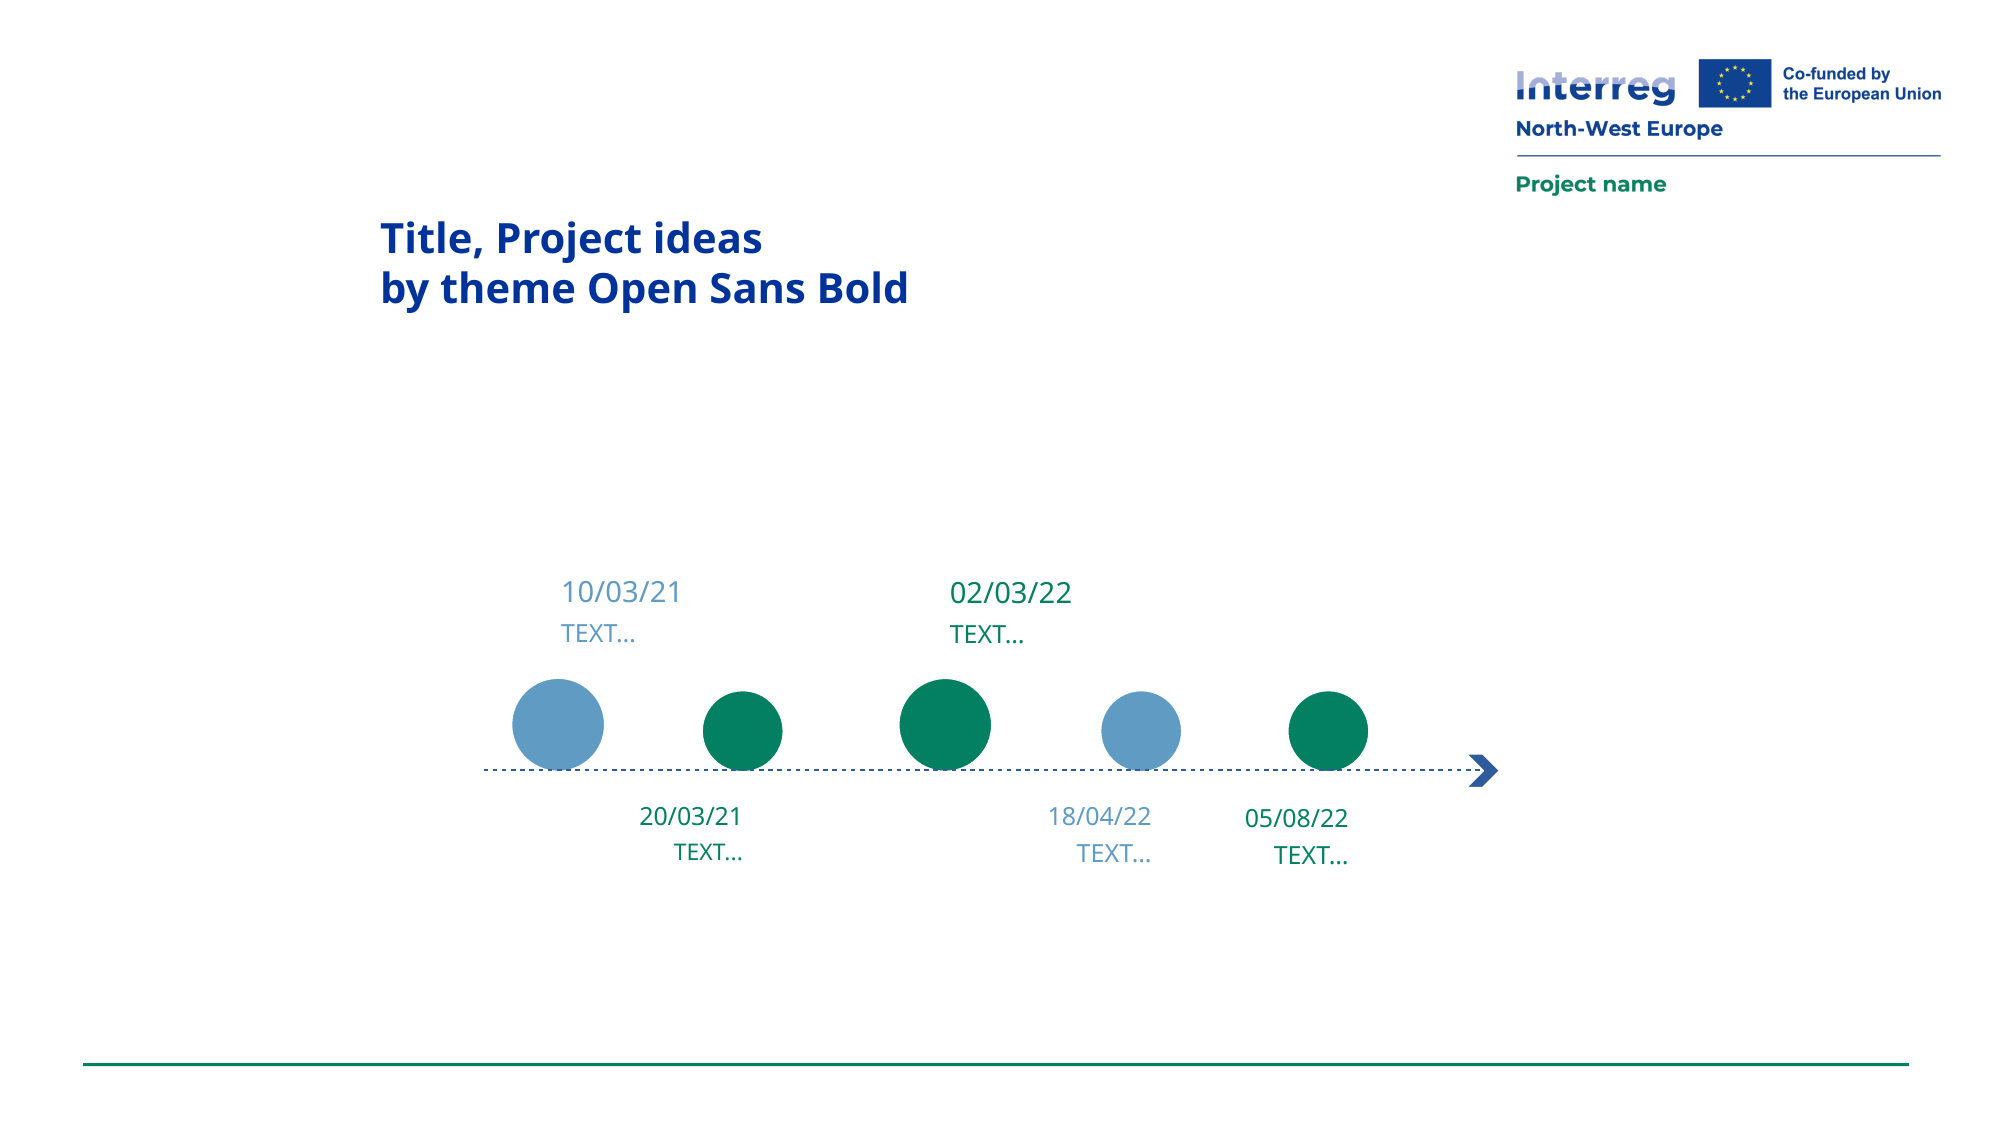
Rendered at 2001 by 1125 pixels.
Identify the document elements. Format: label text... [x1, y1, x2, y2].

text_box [511, 487, 1500, 978]
text_box Title, Project ideas by theme Open Sans Bold [365, 204, 1109, 352]
picture [1458, 0, 2000, 251]
